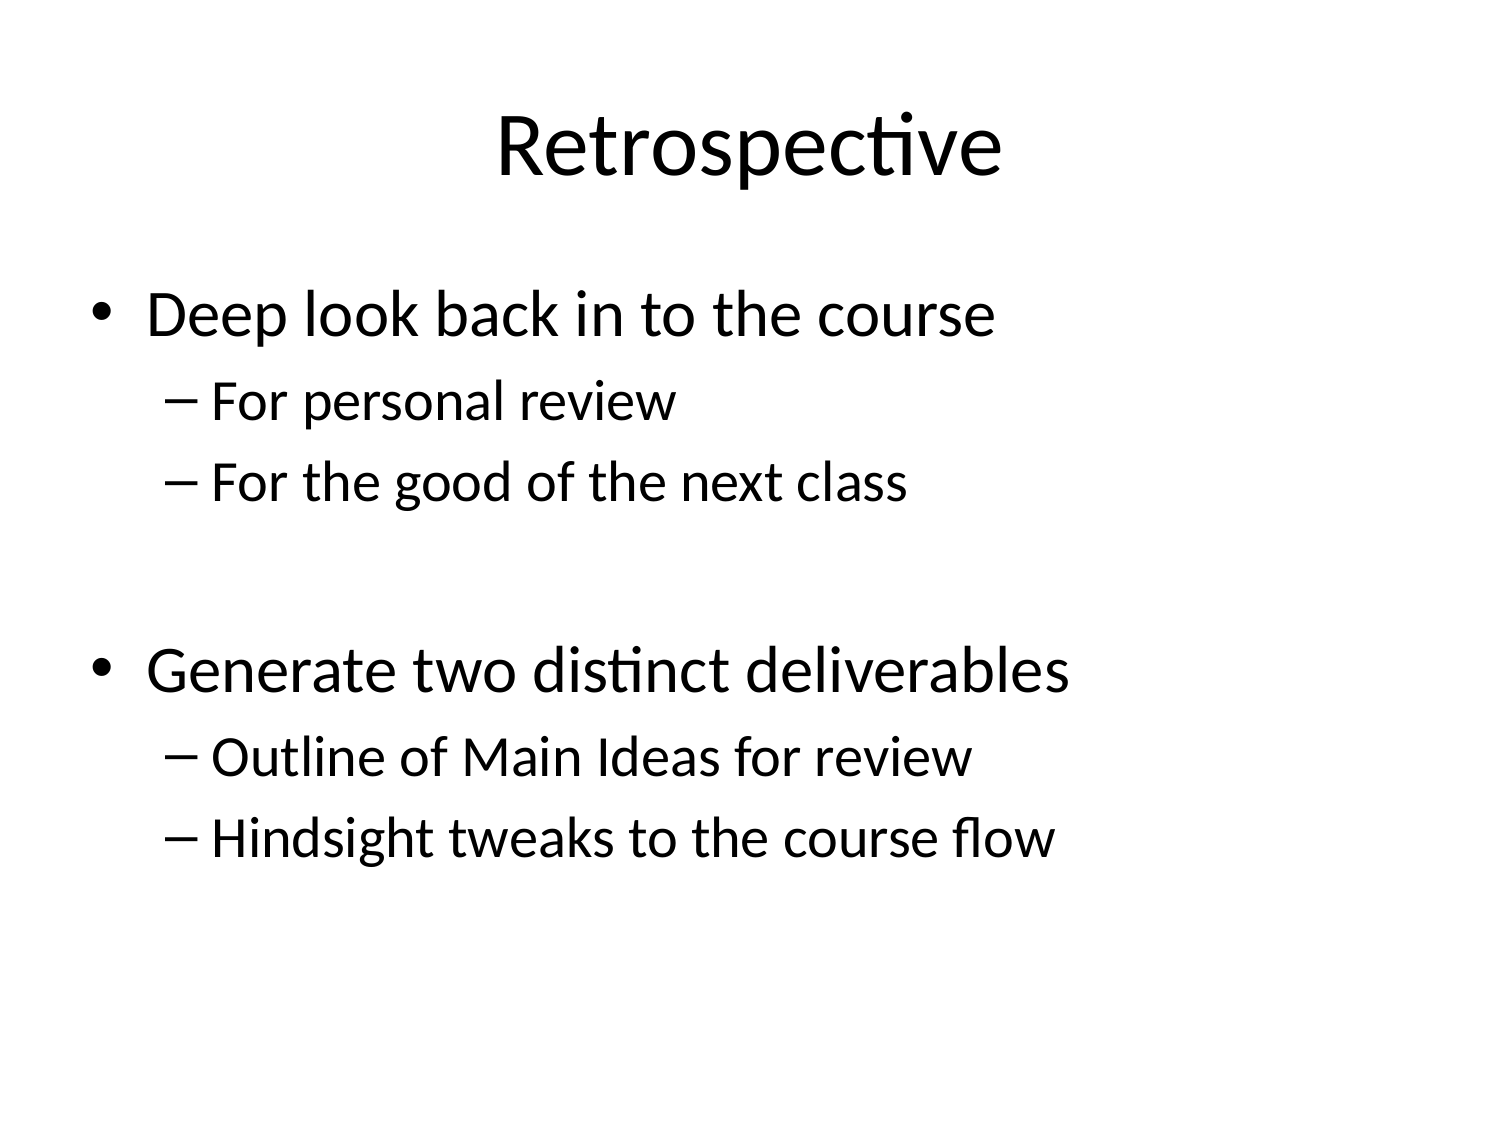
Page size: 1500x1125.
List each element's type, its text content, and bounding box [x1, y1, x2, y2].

list Deep look back in to the course For personal review For the good of the next class Generate two distinct deliverables Outline of Main Ideas for review Hindsight tweaks to the course flow [75, 262, 1425, 1005]
title Retrospective [75, 45, 1425, 233]
